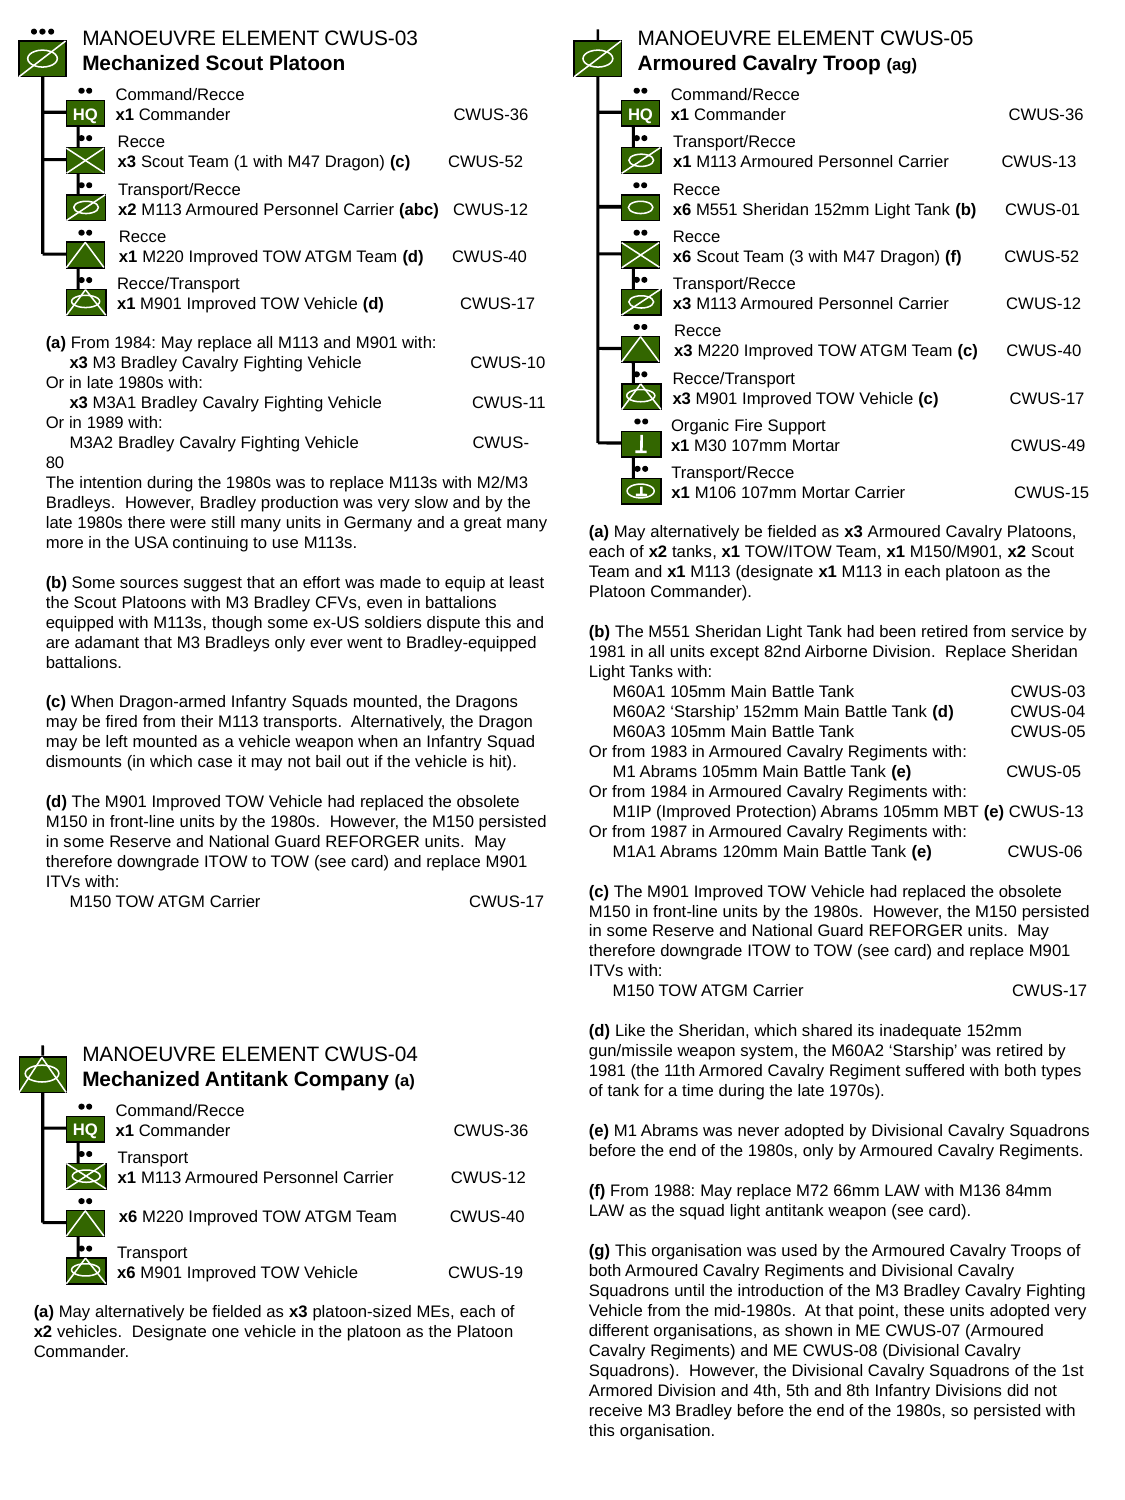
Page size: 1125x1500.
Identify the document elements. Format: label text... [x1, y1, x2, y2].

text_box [621, 431, 661, 458]
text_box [66, 1163, 106, 1190]
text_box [635, 466, 648, 472]
text_box MANOEUVRE ELEMENT CWUS-03 Mechanized Scout Platoon [67, 17, 433, 83]
text_box (a) From 1984: May replace all M113 and M901 with: x3 M3 Bradley Cavalry Fighting Vehicle CWUS-10 Or in late 1980s with: x3 M3A1 Bradley Cavalry Fighting Vehicle CWUS-11 Or in 1989 with: M3A2 Bradley Cavalry Fighting Vehicle CWUS-80 The intention during the 1980s was to replace M113s with M2/M3 Bradleys. However, Bradley production was very slow and by the late 1980s there were still many units in Germany and a great many more in the USA continuing to use M113s. (b) Some sources suggest that an effort was made to equip at least the Scout Platoons with M3 Bradley CFVs, even in battalions equipped with M113s, though some ex-US soldiers dispute this and are adamant that M3 Bradleys only ever went to Bradley-equipped battalions. (c) When Dragon-armed Infantry Squads mounted, the Dragons may be fired from their M113 transports. Alternatively, the Dragon may be left mounted as a vehicle weapon when an Infantry Squad dismounts (in which case it may not bail out if the vehicle is hit). (d) The M901 Improved TOW Vehicle had replaced the obsolete M150 in front-line units by the 1980s. However, the M150 persisted in some Reserve and National Guard REFORGER units. May therefore downgrade ITOW to TOW (see card) and replace M901 ITVs with: M150 TOW ATGM Carrier CWUS-17 [31, 324, 563, 919]
text_box Transport/Recce x2 M113 Armoured Personnel Carrier (abc) CWUS-12 [103, 171, 544, 226]
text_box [621, 383, 662, 410]
text_box MANOEUVRE ELEMENT CWUS-04 Mechanized Antitank Company (a) [67, 1033, 433, 1099]
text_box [79, 135, 92, 141]
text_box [66, 194, 106, 221]
text_box (a) May alternatively be fielded as x3 Armoured Cavalry Platoons, each of x2 tanks, x1 TOW/ITOW Team, x1 M150/M901, x2 Scout Team and x1 M113 (designate x1 M113 in each platoon as the Platoon Commander). (b) The M551 Sheridan Light Tank had been retired from service by 1981 in all units except 82nd Airborne Division. Replace Sheridan Light Tanks with: M60A1 105mm Main Battle Tank CWUS-03 M60A2 ‘Starship’ 152mm Main Battle Tank (d) CWUS-04 M60A3 105mm Main Battle Tank CWUS-05 Or from 1983 in Armoured Cavalry Regiments with: M1 Abrams 105mm Main Battle Tank (e) CWUS-05 Or from 1984 in Armoured Cavalry Regiments with: M1IP (Improved Protection) Abrams 105mm MBT (e) CWUS-13 Or from 1987 in Armoured Cavalry Regiments with: M1A1 Abrams 120mm Main Battle Tank (e) CWUS-06 (c) The M901 Improved TOW Vehicle had replaced the obsolete M150 in front-line units by the 1980s. However, the M150 persisted in some Reserve and National Guard REFORGER units. May therefore downgrade ITOW to TOW (see card) and replace M901 ITVs with: M150 TOW ATGM Carrier CWUS-17 (d) Like the Sheridan, which shared its inadequate 152mm gun/missile weapon system, the M60A2 ‘Starship’ was retired by 1981 (the 11th Armored Cavalry Regiment suffered with both types of tank for a time during the late 1970s). (e) M1 Abrams was never adopted by Divisional Cavalry Squadrons before the end of the 1980s, only by Armoured Cavalry Regiments. (f) From 1988: May replace M72 66mm LAW with M136 84mm LAW as the squad light antitank weapon (see card). (g) This organisation was used by the Armoured Cavalry Troops of both Armoured Cavalry Regiments and Divisional Cavalry Squadrons until the introduction of the M3 Bradley Cavalry Fighting Vehicle from the mid-1980s. At that point, these units adopted very different organisations, as shown in ME CWUS-07 (Armoured Cavalry Regiments) and ME CWUS-08 (Divisional Cavalry Squadrons). However, the Divisional Cavalry Squadrons of the 1st Armored Division and 4th, 5th and 8th Infantry Divisions did not receive M3 Bradley before the end of the 1980s, so persisted with this organisation. [574, 513, 1106, 1447]
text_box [621, 336, 660, 363]
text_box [79, 1151, 92, 1157]
text_box Recce x3 Scout Team (1 with M47 Dragon) (c) CWUS-52 [102, 123, 539, 179]
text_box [66, 1210, 105, 1237]
text_box Command/Recce x1 Commander CWUS-36 [656, 76, 1099, 132]
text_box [634, 88, 647, 93]
text_box Transport/Recce x1 M113 Armoured Personnel Carrier CWUS-13 [658, 123, 1092, 171]
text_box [66, 289, 106, 316]
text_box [634, 183, 647, 188]
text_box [634, 324, 647, 330]
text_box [79, 1104, 92, 1109]
text_box Transport/Recce x1 M106 107mm Mortar Carrier CWUS-15 [656, 454, 1105, 510]
text_box (a) May alternatively be fielded as x3 platoon-sized MEs, each of x2 vehicles. Designate one vehicle in the platoon as the Platoon Commander. [19, 1293, 551, 1369]
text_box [66, 1116, 105, 1143]
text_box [66, 1258, 106, 1284]
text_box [621, 194, 660, 221]
text_box Transport x6 M901 Improved TOW Vehicle CWUS-19 [102, 1234, 539, 1289]
text_box Organic Fire Support x1 M30 107mm Mortar CWUS-49 [656, 407, 1101, 454]
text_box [621, 289, 661, 316]
text_box Transport x1 M113 Armoured Personnel Carrier CWUS-12 [102, 1139, 542, 1195]
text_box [66, 242, 105, 268]
text_box Recce x1 M220 Improved TOW ATGM Team (d) CWUS-40 [104, 218, 543, 265]
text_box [634, 135, 647, 141]
text_box Recce x3 M220 Improved TOW ATGM Team (c) CWUS-40 [659, 312, 1097, 360]
text_box Recce/Transport x3 M901 Improved TOW Vehicle (c) CWUS-17 [657, 360, 1100, 415]
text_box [634, 277, 647, 283]
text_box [79, 1246, 92, 1251]
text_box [635, 419, 648, 424]
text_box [79, 183, 92, 188]
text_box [79, 230, 92, 235]
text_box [621, 242, 660, 268]
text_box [574, 41, 622, 77]
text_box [621, 100, 660, 127]
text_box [66, 100, 105, 127]
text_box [66, 147, 105, 174]
text_box Recce x6 Scout Team (3 with M47 Dragon) (f) CWUS-52 [658, 218, 1095, 274]
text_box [79, 1198, 92, 1204]
text_box Recce/Transport x1 M901 Improved TOW Vehicle (d) CWUS-17 [102, 265, 551, 321]
text_box Recce x6 M551 Sheridan 152mm Light Tank (b) CWUS-01 [658, 171, 1096, 226]
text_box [621, 478, 661, 505]
text_box x6 M220 Improved TOW ATGM Team CWUS-40 [104, 1198, 540, 1234]
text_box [18, 1057, 67, 1093]
text_box Transport/Recce x3 M113 Armoured Personnel Carrier CWUS-12 [658, 265, 1097, 312]
text_box MANOEUVRE ELEMENT CWUS-05 Armoured Cavalry Troop (ag) [622, 17, 989, 83]
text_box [79, 277, 92, 283]
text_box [18, 41, 67, 77]
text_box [79, 88, 92, 93]
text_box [634, 230, 647, 235]
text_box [621, 147, 661, 174]
text_box Command/Recce x1 Commander CWUS-36 [100, 1092, 544, 1148]
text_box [634, 372, 647, 377]
text_box Command/Recce x1 Commander CWUS-36 [100, 76, 544, 132]
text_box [31, 29, 54, 34]
